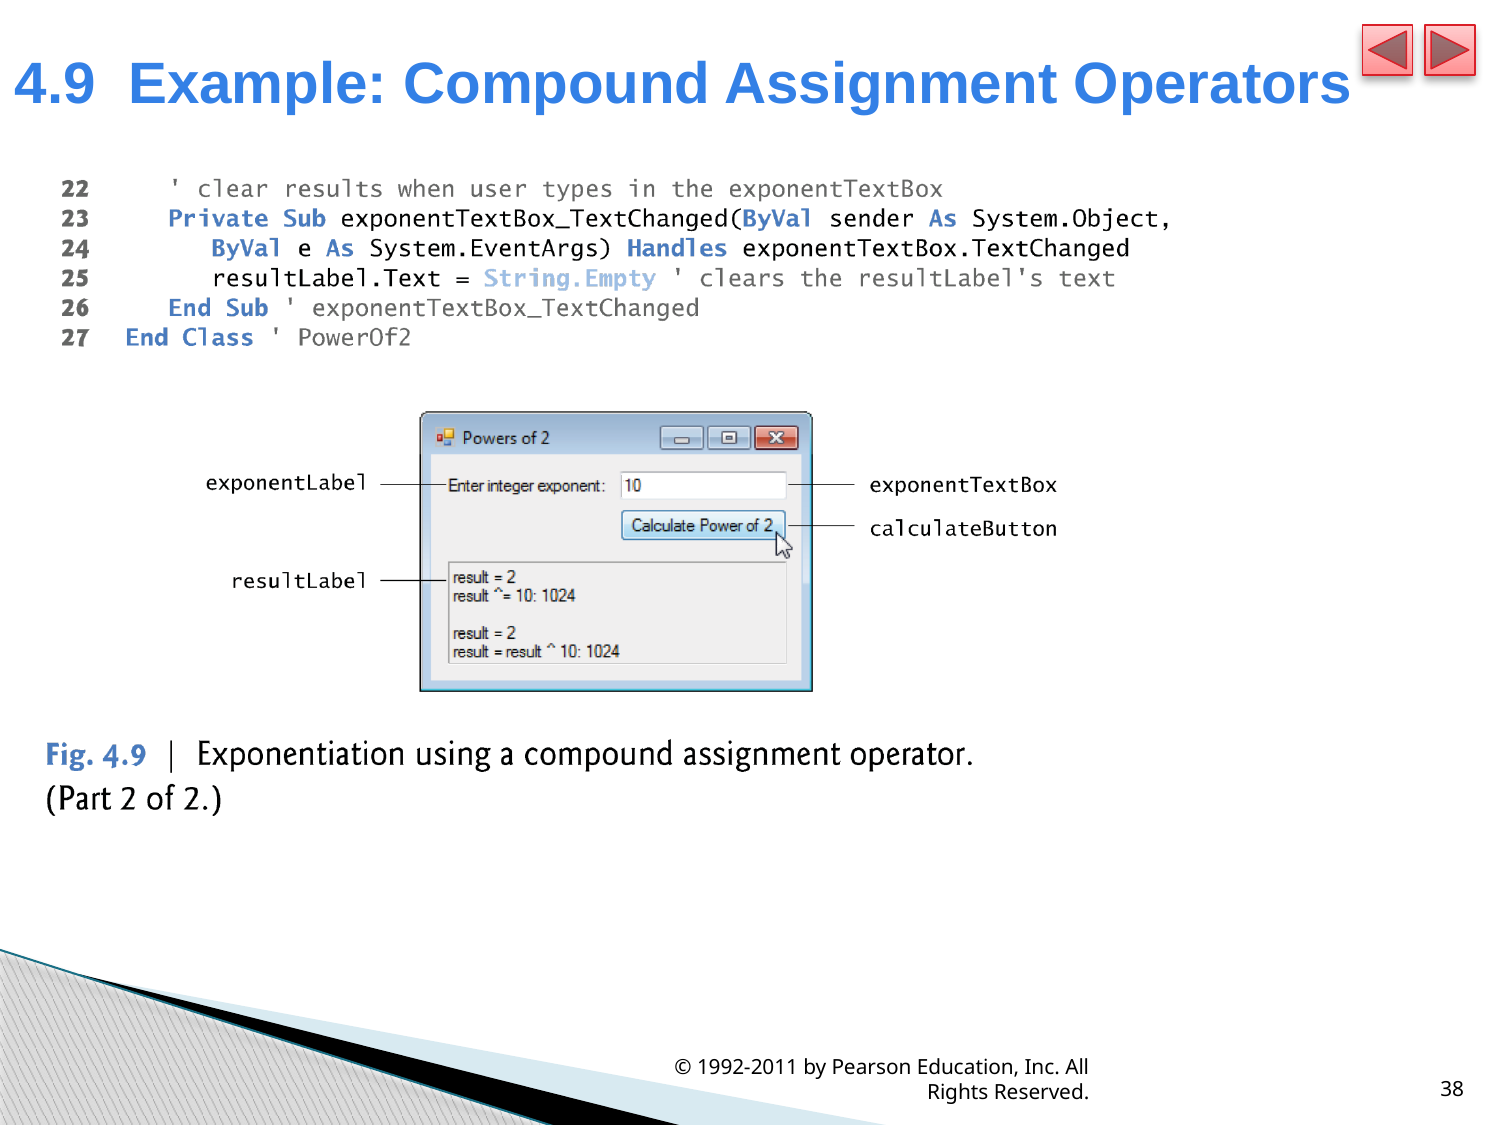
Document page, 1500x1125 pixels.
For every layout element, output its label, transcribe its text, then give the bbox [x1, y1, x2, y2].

footer © 1992-2011 by Pearson Education, Inc. All Rights Reserved. [650, 1051, 1105, 1112]
slide_number 38 [1418, 1051, 1479, 1112]
text_box 4.9 Example: Compound Assignment Operators [0, 37, 1375, 106]
picture [0, 106, 1500, 1018]
